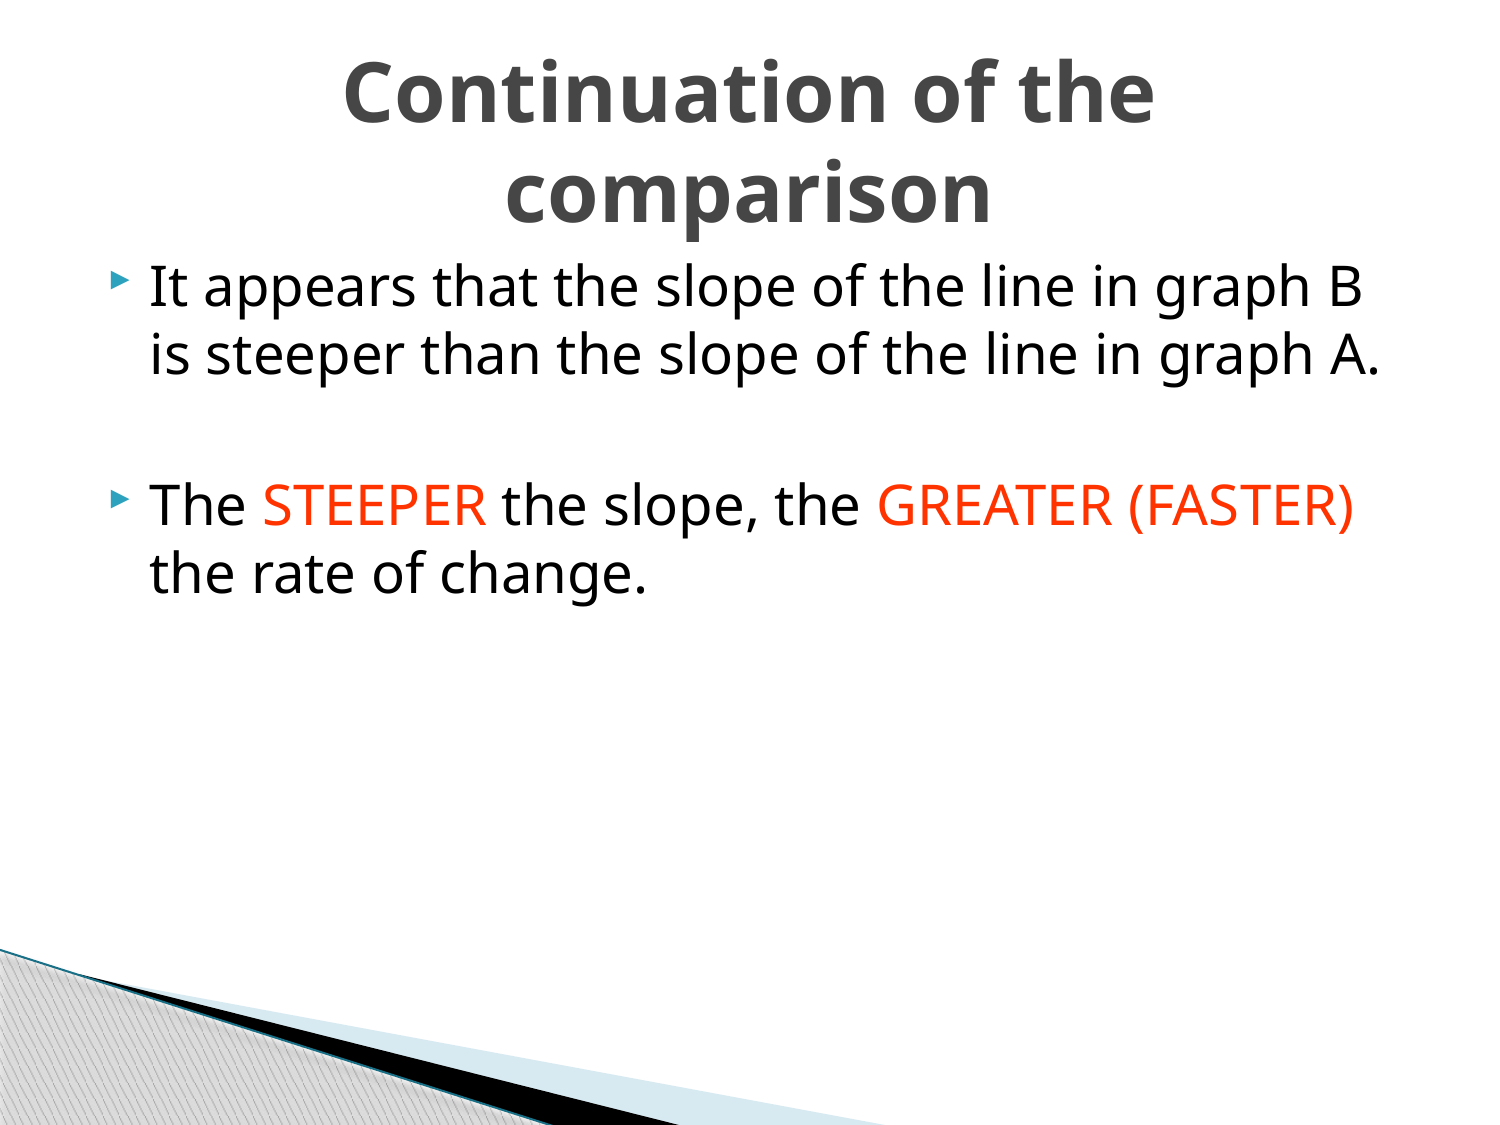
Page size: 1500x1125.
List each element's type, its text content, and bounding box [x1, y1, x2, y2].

list It appears that the slope of the line in graph B is steeper than the slope of the line in graph A. The STEEPER the slope, the GREATER (FASTER) the rate of change. [75, 243, 1425, 986]
title Continuation of the comparison [75, 45, 1425, 233]
